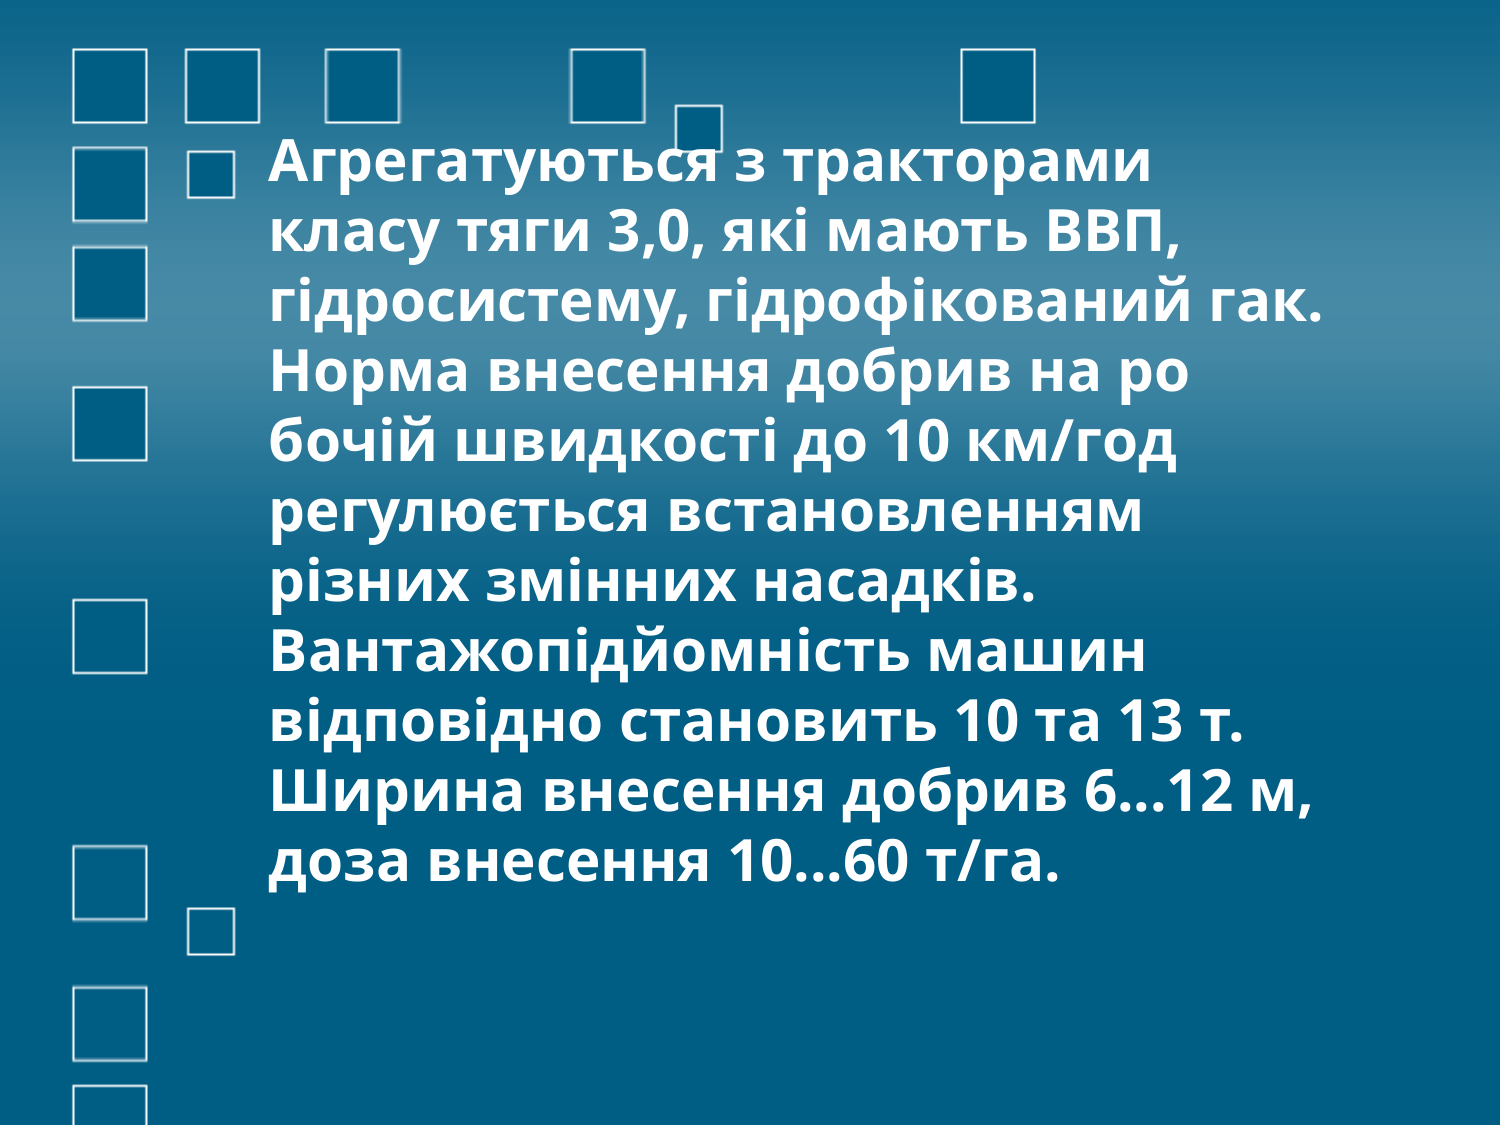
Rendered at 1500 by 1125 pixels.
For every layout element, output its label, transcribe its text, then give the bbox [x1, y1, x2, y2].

picture [845, 640, 873, 670]
picture [651, 710, 679, 740]
picture [310, 710, 318, 740]
picture [310, 697, 318, 704]
picture [880, 640, 908, 670]
picture [534, 710, 563, 740]
picture [72, 845, 147, 922]
picture [591, 640, 627, 682]
picture [1153, 699, 1180, 741]
picture [761, 640, 790, 670]
picture [833, 710, 865, 740]
picture [502, 639, 532, 671]
picture [578, 640, 586, 670]
picture [417, 639, 444, 671]
picture [187, 908, 235, 956]
picture [274, 630, 304, 670]
picture [570, 709, 600, 741]
picture [1015, 640, 1061, 670]
picture [907, 710, 935, 740]
picture [674, 639, 704, 671]
picture [491, 710, 527, 752]
picture [451, 640, 498, 670]
picture [477, 710, 485, 740]
picture [1122, 700, 1141, 740]
picture [367, 710, 395, 740]
picture [1070, 709, 1097, 741]
picture [72, 985, 147, 1062]
picture [1201, 710, 1229, 740]
picture [1036, 710, 1064, 740]
picture [758, 709, 788, 741]
picture [796, 710, 824, 740]
picture [477, 697, 485, 704]
picture [958, 700, 977, 740]
title Агрегатуються з тракторами класу тяги 3,0, які мають ВВП, гідросисте­му, гідрофікований гак. Нор­ма внесення добрив на ро­бочій швидкості до 10 км/год регулюється встановленням різних змінних насадків. Вантажопідйомність машин відповідно становить 10 та 13 т. Ширина внесення доб­рив 6...12 м, доза внесення 10...60 т/га. [253, 763, 1342, 901]
picture [324, 710, 360, 752]
picture [1232, 733, 1241, 741]
picture [800, 627, 808, 634]
picture [403, 709, 433, 741]
picture [311, 639, 338, 671]
picture [712, 640, 751, 670]
picture [72, 1085, 147, 1125]
picture [634, 640, 666, 670]
picture [348, 640, 377, 670]
picture [540, 640, 568, 670]
picture [622, 709, 646, 741]
picture [989, 699, 1017, 741]
picture [872, 710, 900, 740]
picture [0, 11, 1500, 614]
picture [1114, 640, 1143, 670]
picture [578, 627, 586, 634]
picture [800, 640, 808, 670]
picture [72, 599, 147, 674]
picture [383, 640, 411, 670]
picture [273, 710, 301, 740]
picture [441, 710, 469, 740]
picture [978, 639, 1005, 671]
picture [721, 710, 750, 740]
picture [931, 640, 970, 670]
picture [816, 639, 840, 671]
picture [1072, 640, 1104, 670]
picture [637, 626, 663, 635]
picture [1024, 593, 1033, 601]
picture [684, 709, 711, 741]
